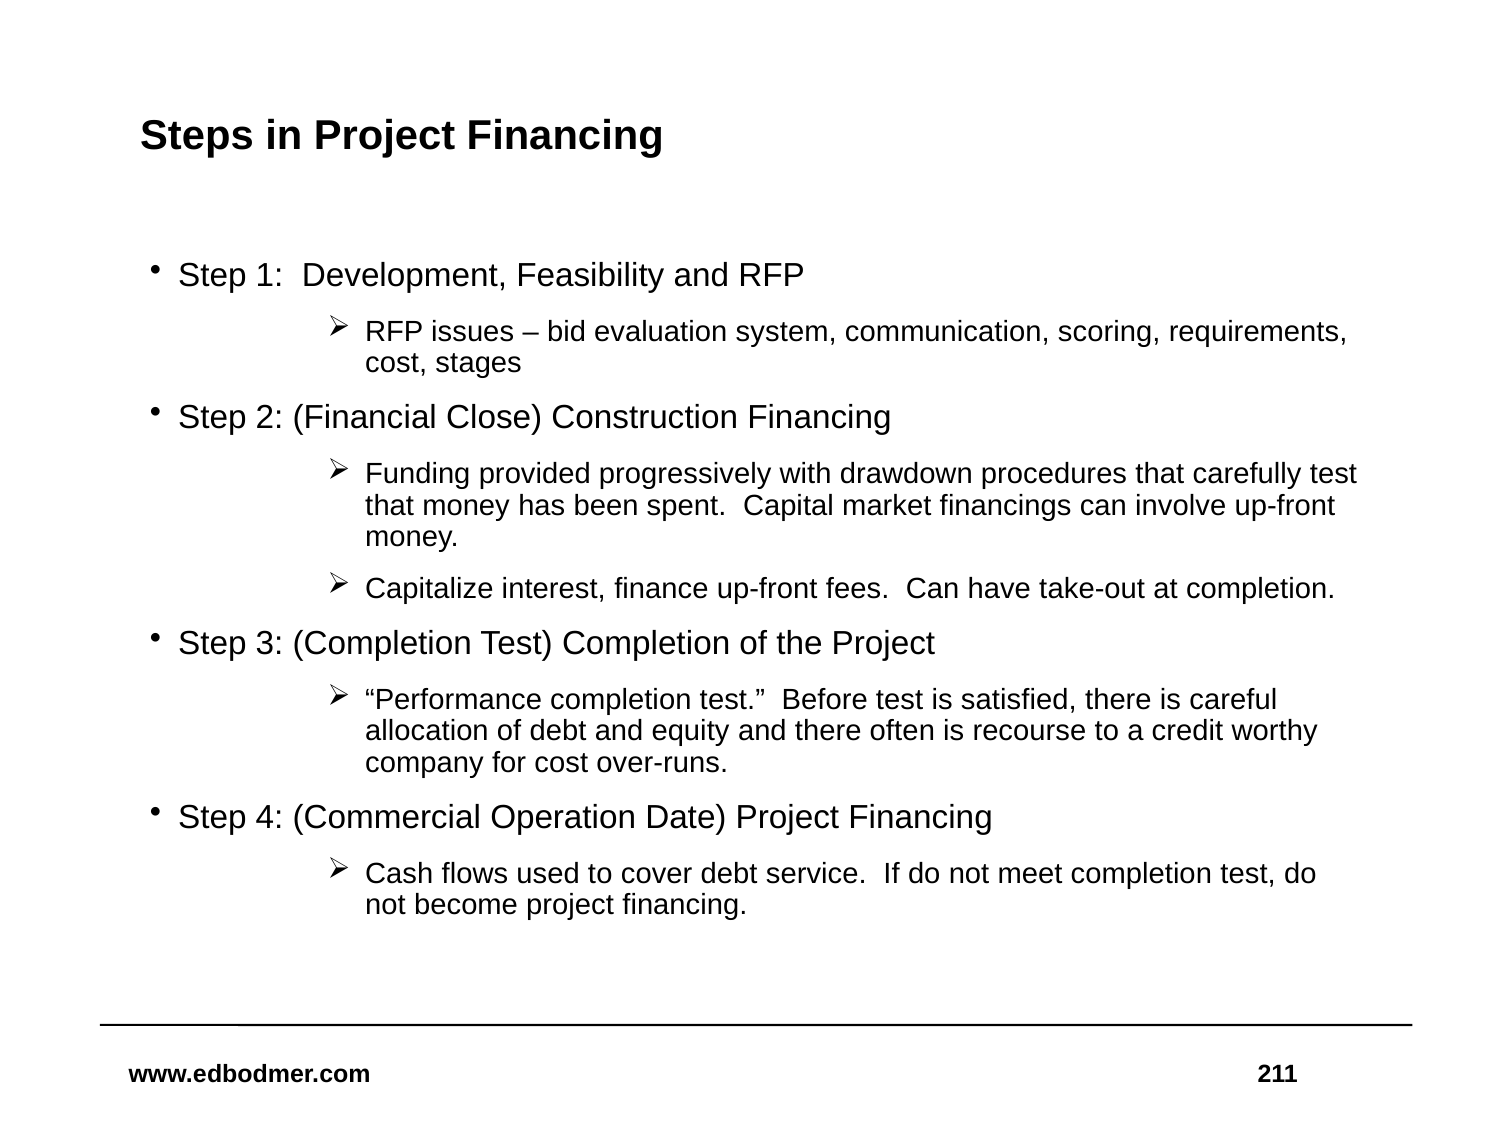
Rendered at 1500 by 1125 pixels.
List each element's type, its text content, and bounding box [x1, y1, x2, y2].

title Steps in Project Financing [125, 99, 1288, 225]
list Step 1: Development, Feasibility and RFP RFP issues – bid evaluation system, communication, scoring, requirements, cost, stages Step 2: (Financial Close) Construction Financing Funding provided progressively with drawdown procedures that carefully test that money has been spent. Capital market financings can involve up-front money. Capitalize interest, finance up-front fees. Can have take-out at completion. Step 3: (Completion Test) Completion of the Project “Performance completion test.” Before test is satisfied, there is careful allocation of debt and equity and there often is recourse to a credit worthy company for cost over-runs. Step 4: (Commercial Operation Date) Project Financing Cash flows used to cover debt service. If do not meet completion test, do not become project financing. [125, 249, 1375, 1000]
